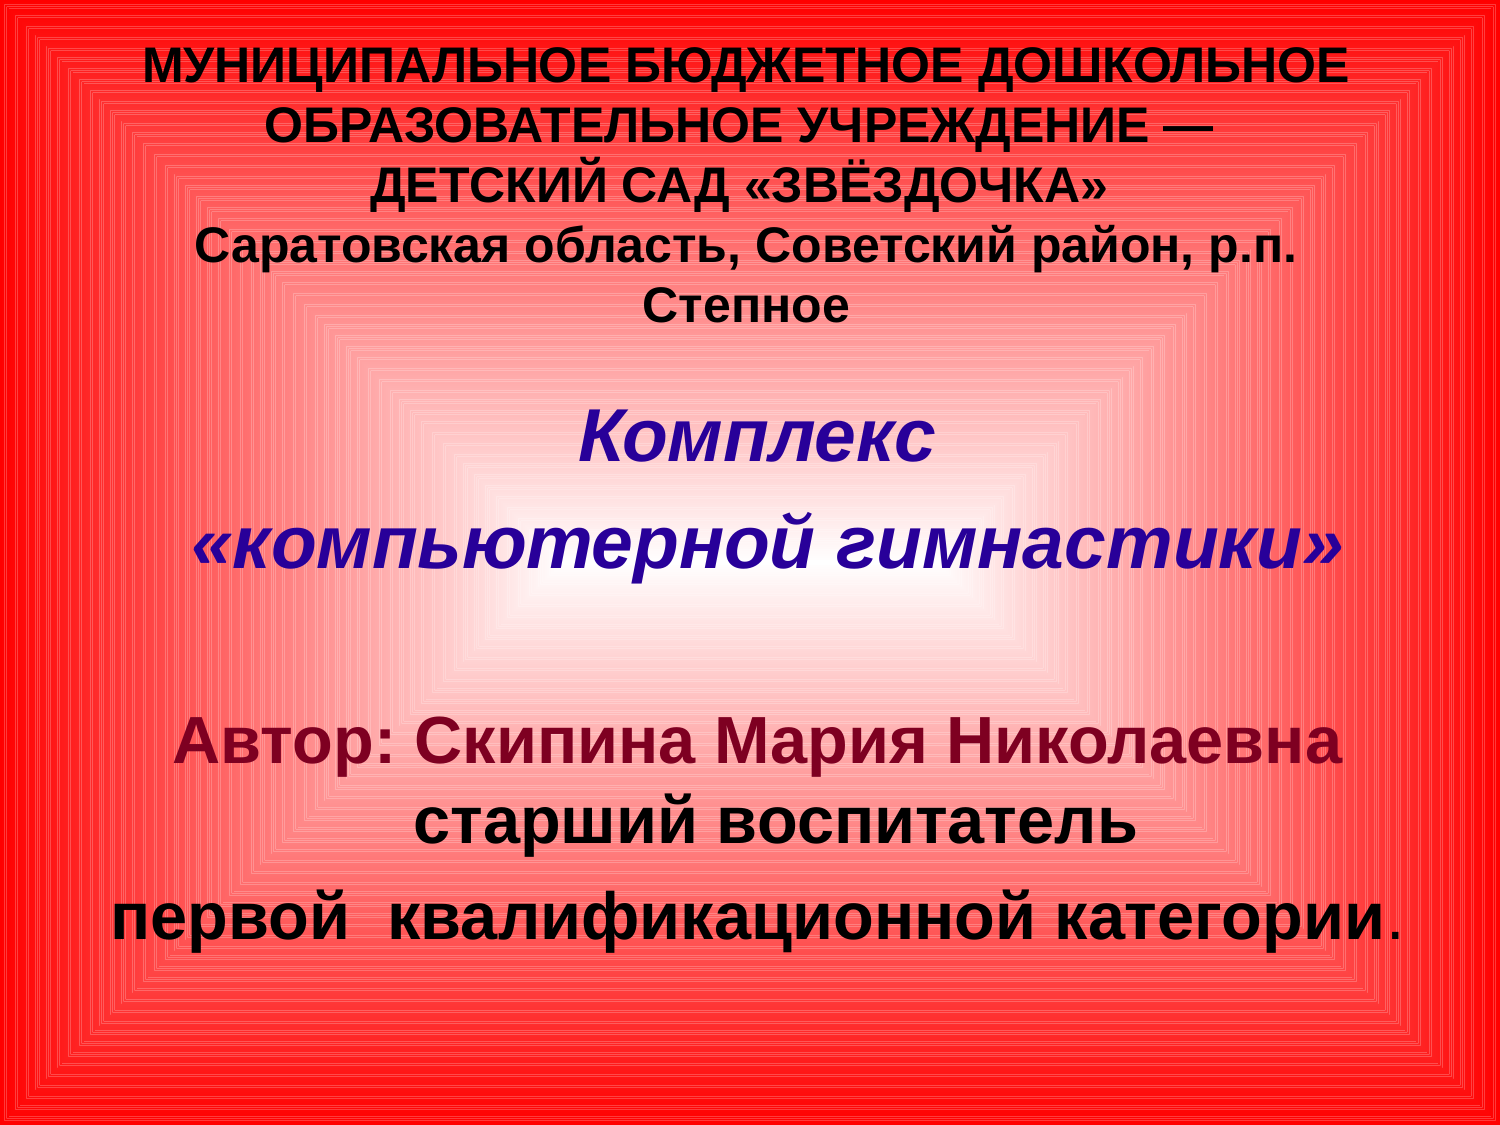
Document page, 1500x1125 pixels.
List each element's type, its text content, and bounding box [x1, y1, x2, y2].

subtitle Комплекс «компьютерной гимнастики» Автор: Скипина Мария Николаевна старший воспитатель первой квалификационной категории. [81, 305, 1433, 1035]
title МУНИЦИПАЛЬНОЕ БЮДЖЕТНОЕ ДОШКОЛЬНОЕ ОБРАЗОВАТЕЛЬНОЕ УЧРЕЖДЕНИЕ — ДЕТСКИЙ САД «ЗВЁЗДОЧКА» Саратовская область, Советский район, р.п. Степное [71, 24, 1422, 341]
